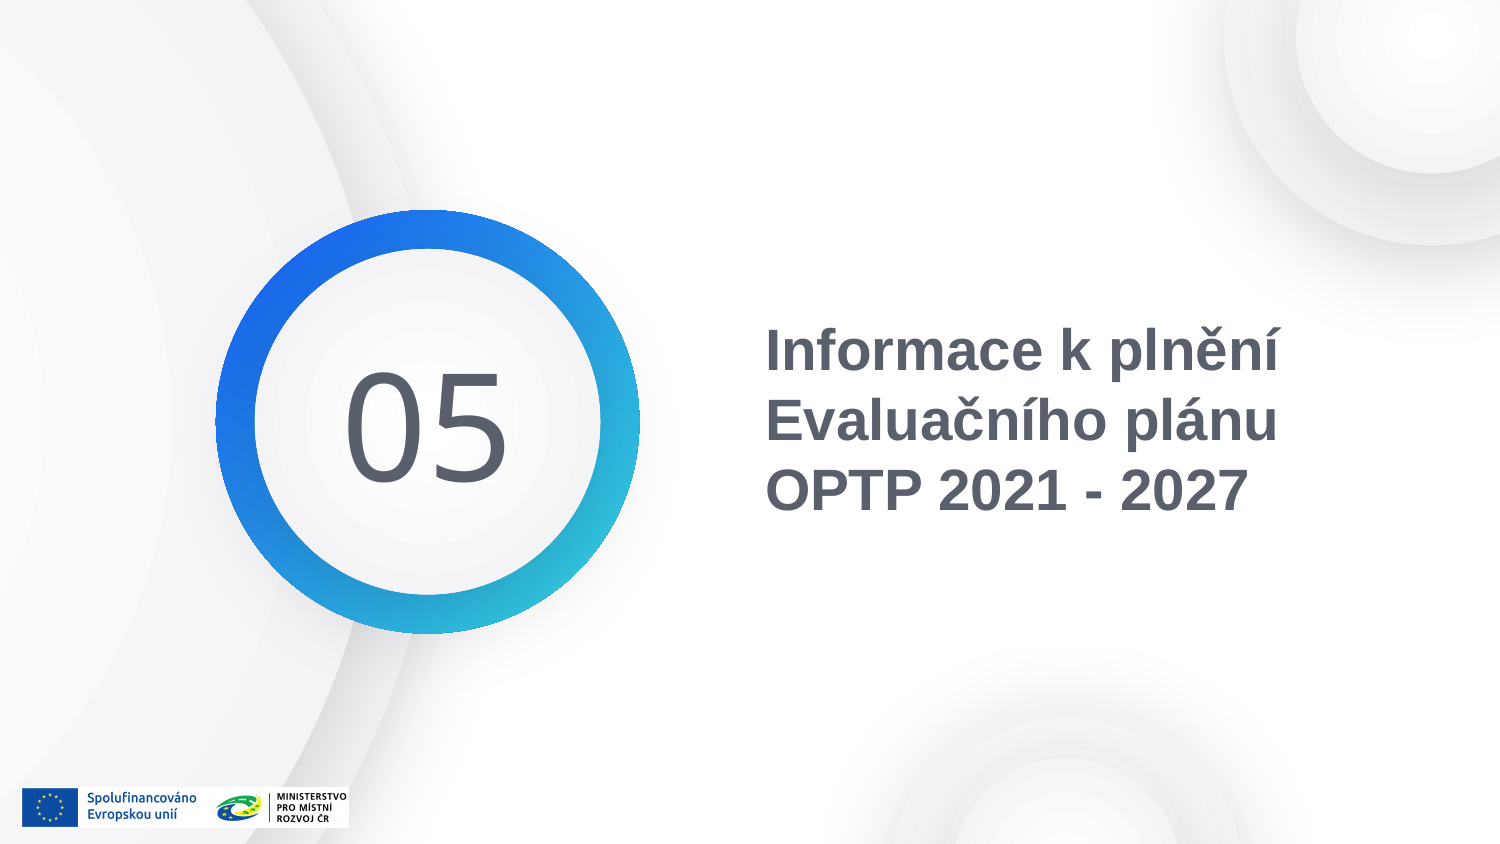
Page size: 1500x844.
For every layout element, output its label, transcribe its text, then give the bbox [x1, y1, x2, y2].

picture [21, 787, 349, 828]
title Informace k plnění Evaluačního plánu OPTP 2021 - 2027 [750, 352, 1383, 483]
title 05 [286, 361, 569, 483]
